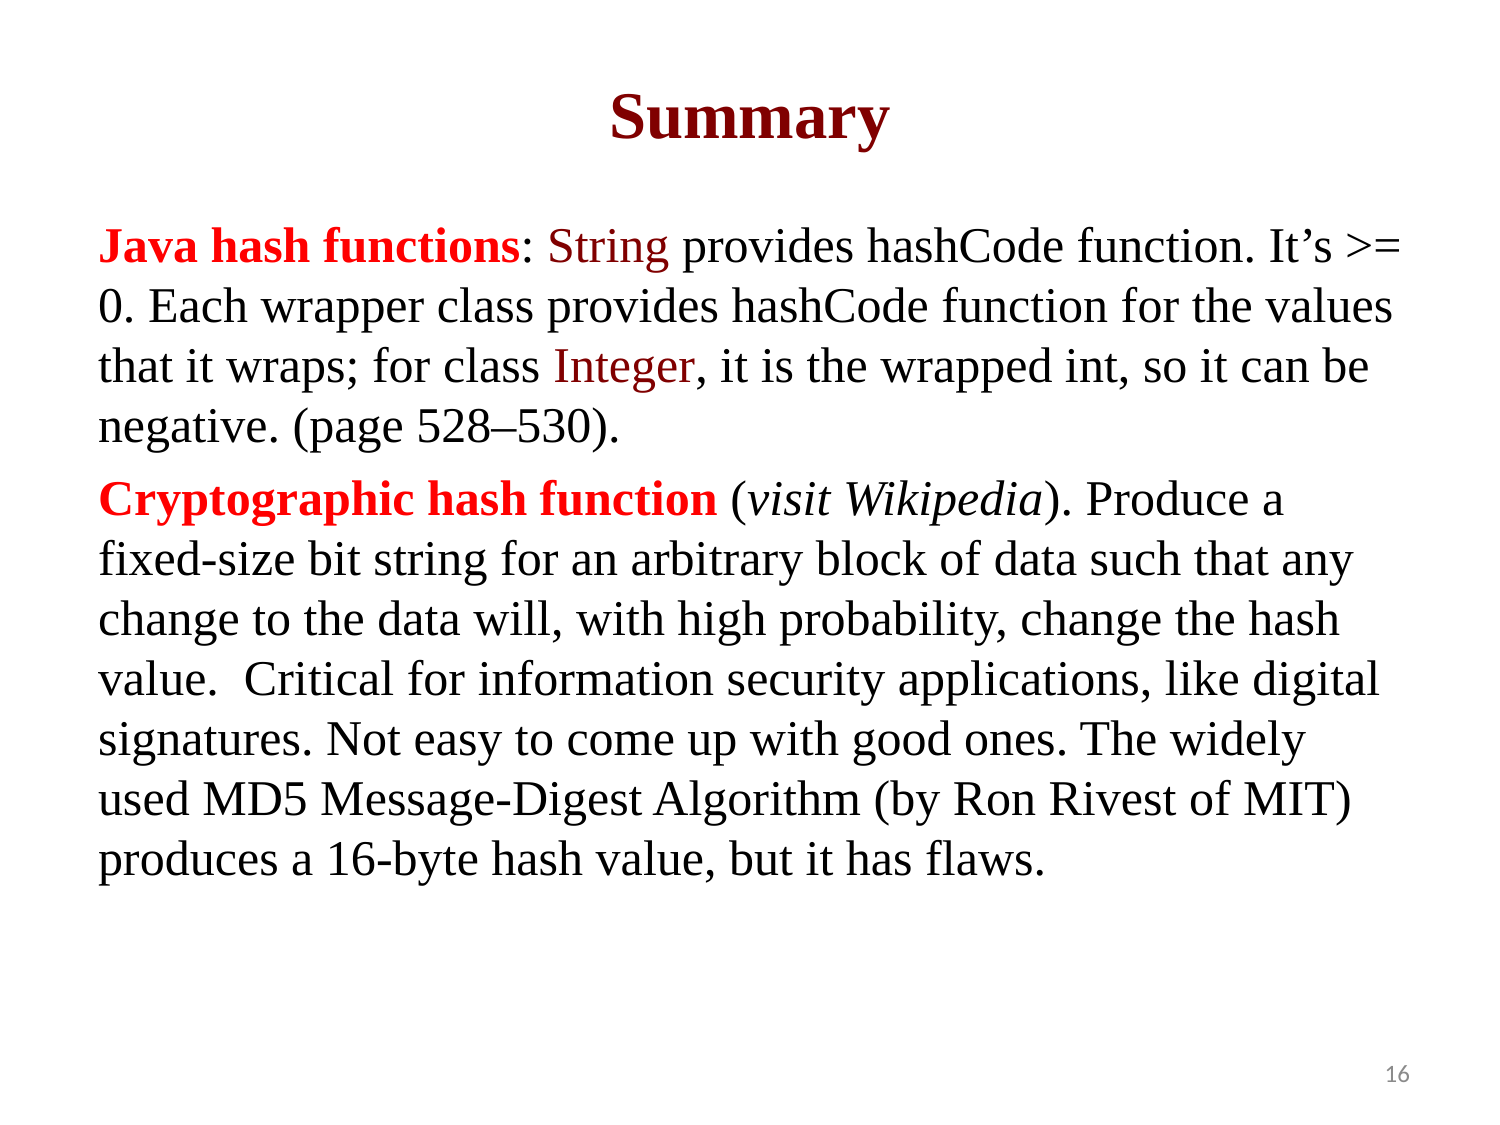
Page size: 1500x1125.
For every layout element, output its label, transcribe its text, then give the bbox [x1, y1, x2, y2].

list Summary [263, 64, 1237, 159]
slide_number 16 [1074, 1042, 1425, 1103]
text_box Java hash functions: String provides hashCode function. It’s >= 0. Each wrapper class provides hashCode function for the values that it wraps; for class Integer, it is the wrapped int, so it can be negative. (page 528–530). Cryptographic hash function (visit Wikipedia). Produce a fixed-size bit string for an arbitrary block of data such that any change to the data will, with high probability, change the hash value. Critical for information security applications, like digital signatures. Not easy to come up with good ones. The widely used MD5 Message-Digest Algorithm (by Ron Rivest of MIT) produces a 16-byte hash value, but it has flaws. [83, 205, 1425, 893]
